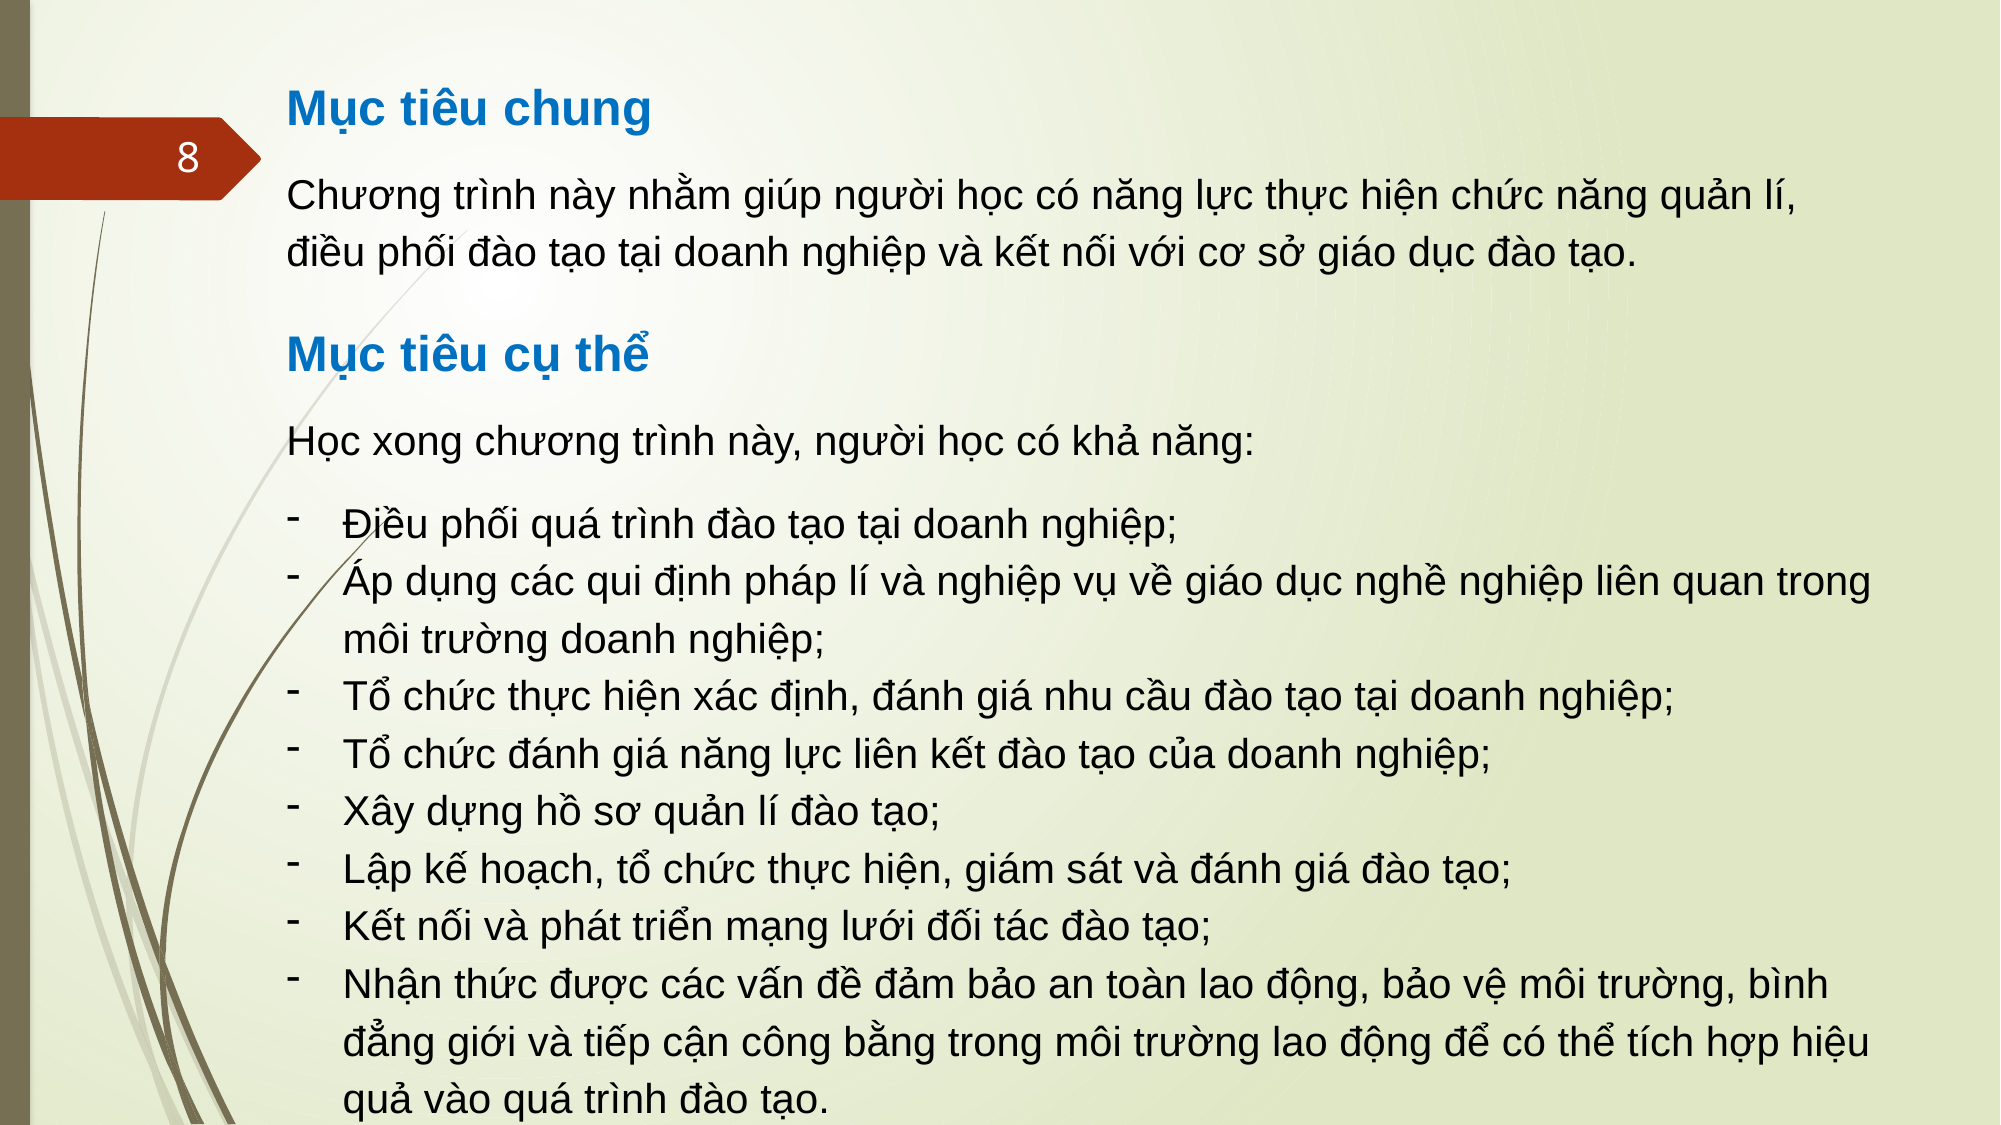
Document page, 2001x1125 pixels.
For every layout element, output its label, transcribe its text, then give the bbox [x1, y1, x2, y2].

text_box Mục tiêu chung Chương trình này nhằm giúp người học có năng lực thực hiện chức năng quản lí, điều phối đào tạo tại doanh nghiệp và kết nối với cơ sở giáo dục đào tạo. Mục tiêu cụ thể Học xong chương trình này, người học có khả năng: Điều phối quá trình đào tạo tại doanh nghiệp; Áp dụng các qui định pháp lí và nghiệp vụ về giáo dục nghề nghiệp liên quan trong môi trường doanh nghiệp; Tổ chức thực hiện xác định, đánh giá nhu cầu đào tạo tại doanh nghiệp; Tổ chức đánh giá năng lực liên kết đào tạo của doanh nghiệp; Xây dựng hồ sơ quản lí đào tạo; Lập kế hoạch, tổ chức thực hiện, giám sát và đánh giá đào tạo; Kết nối và phát triển mạng lưới đối tác đào tạo; Nhận thức được các vấn đề đảm bảo an toàn lao động, bảo vệ môi trường, bình đẳng giới và tiếp cận công bằng trong môi trường lao động để có thể tích hợp hiệu quả vào quá trình đào tạo. [271, 58, 1888, 1125]
slide_number 8 [87, 129, 216, 190]
